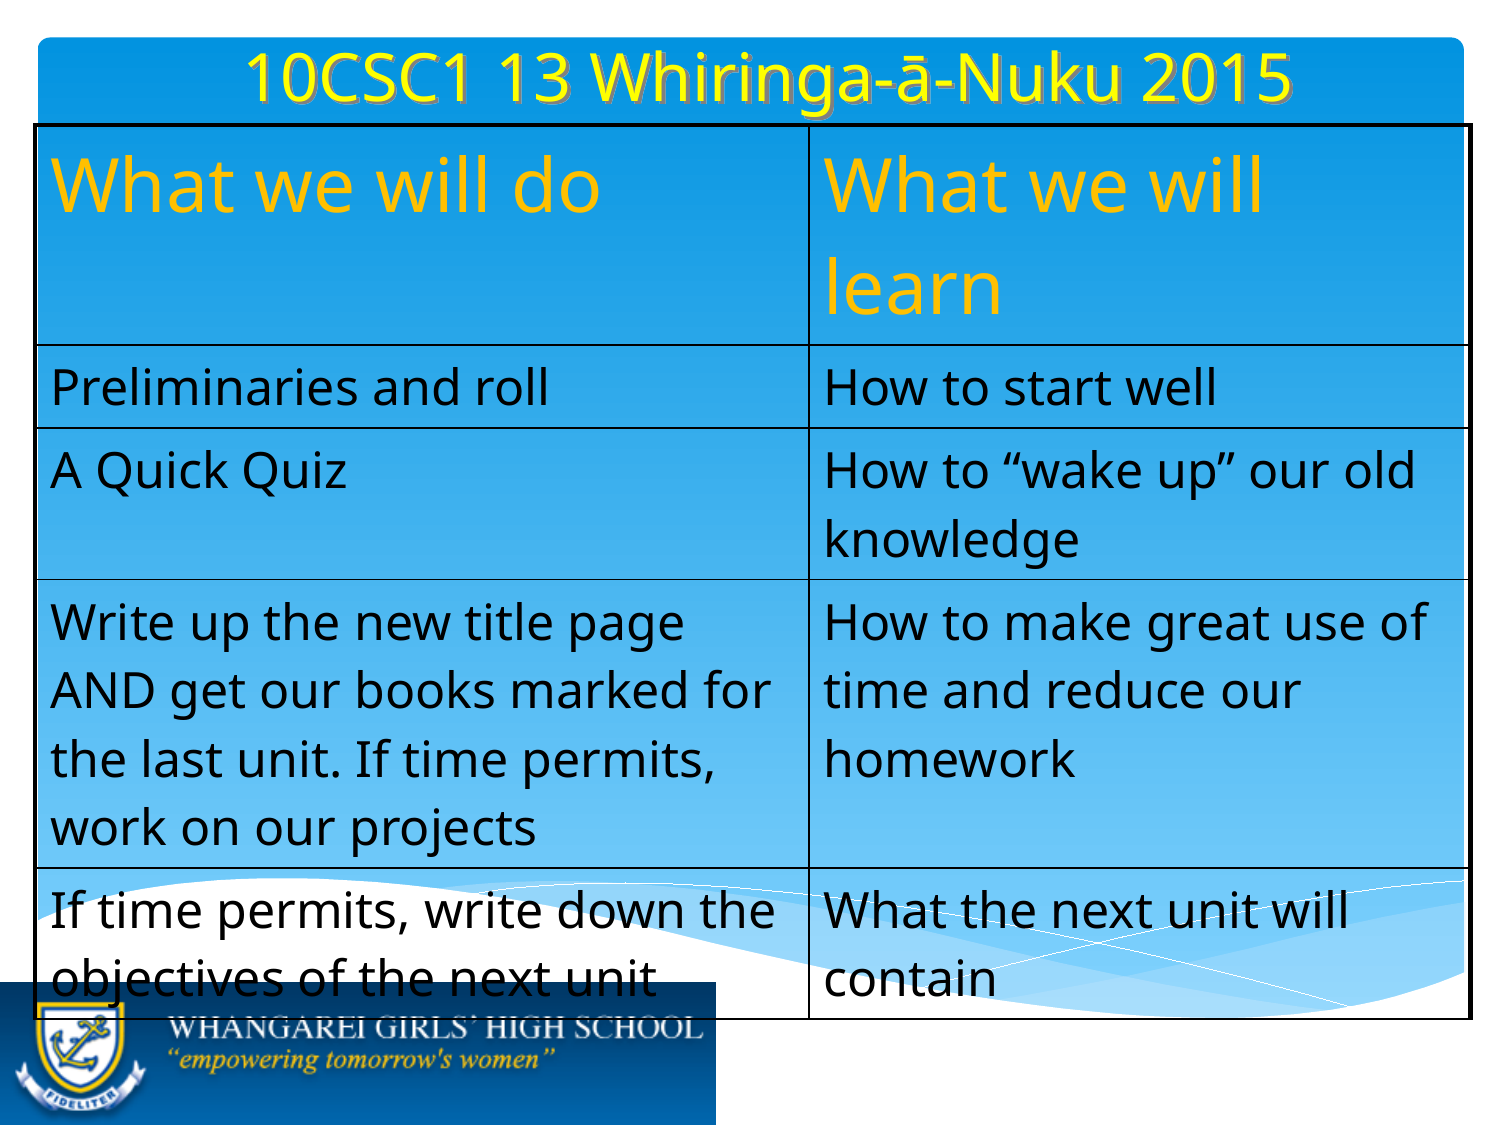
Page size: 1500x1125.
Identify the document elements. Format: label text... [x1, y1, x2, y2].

table_cell If time permits, write down the objectives of the next unit [37, 869, 808, 1018]
table_cell How to start well [810, 346, 1468, 427]
table_header What we will learn [810, 127, 1468, 344]
picture [0, 982, 716, 1125]
table_cell Preliminaries and roll [37, 346, 808, 427]
table_cell What the next unit will contain [810, 869, 1468, 1018]
table_cell How to make great use of time and reduce our homework [810, 580, 1468, 867]
table_header What we will do [37, 127, 808, 344]
table_cell A Quick Quiz [37, 429, 808, 579]
text_box 10CSC1 13 Whiringa-ā-Nuku 2015 [162, 24, 1375, 123]
table_cell How to “wake up” our old knowledge [810, 429, 1468, 579]
table_cell Write up the new title page AND get our books marked for the last unit. If time permits, work on our projects [37, 580, 808, 867]
